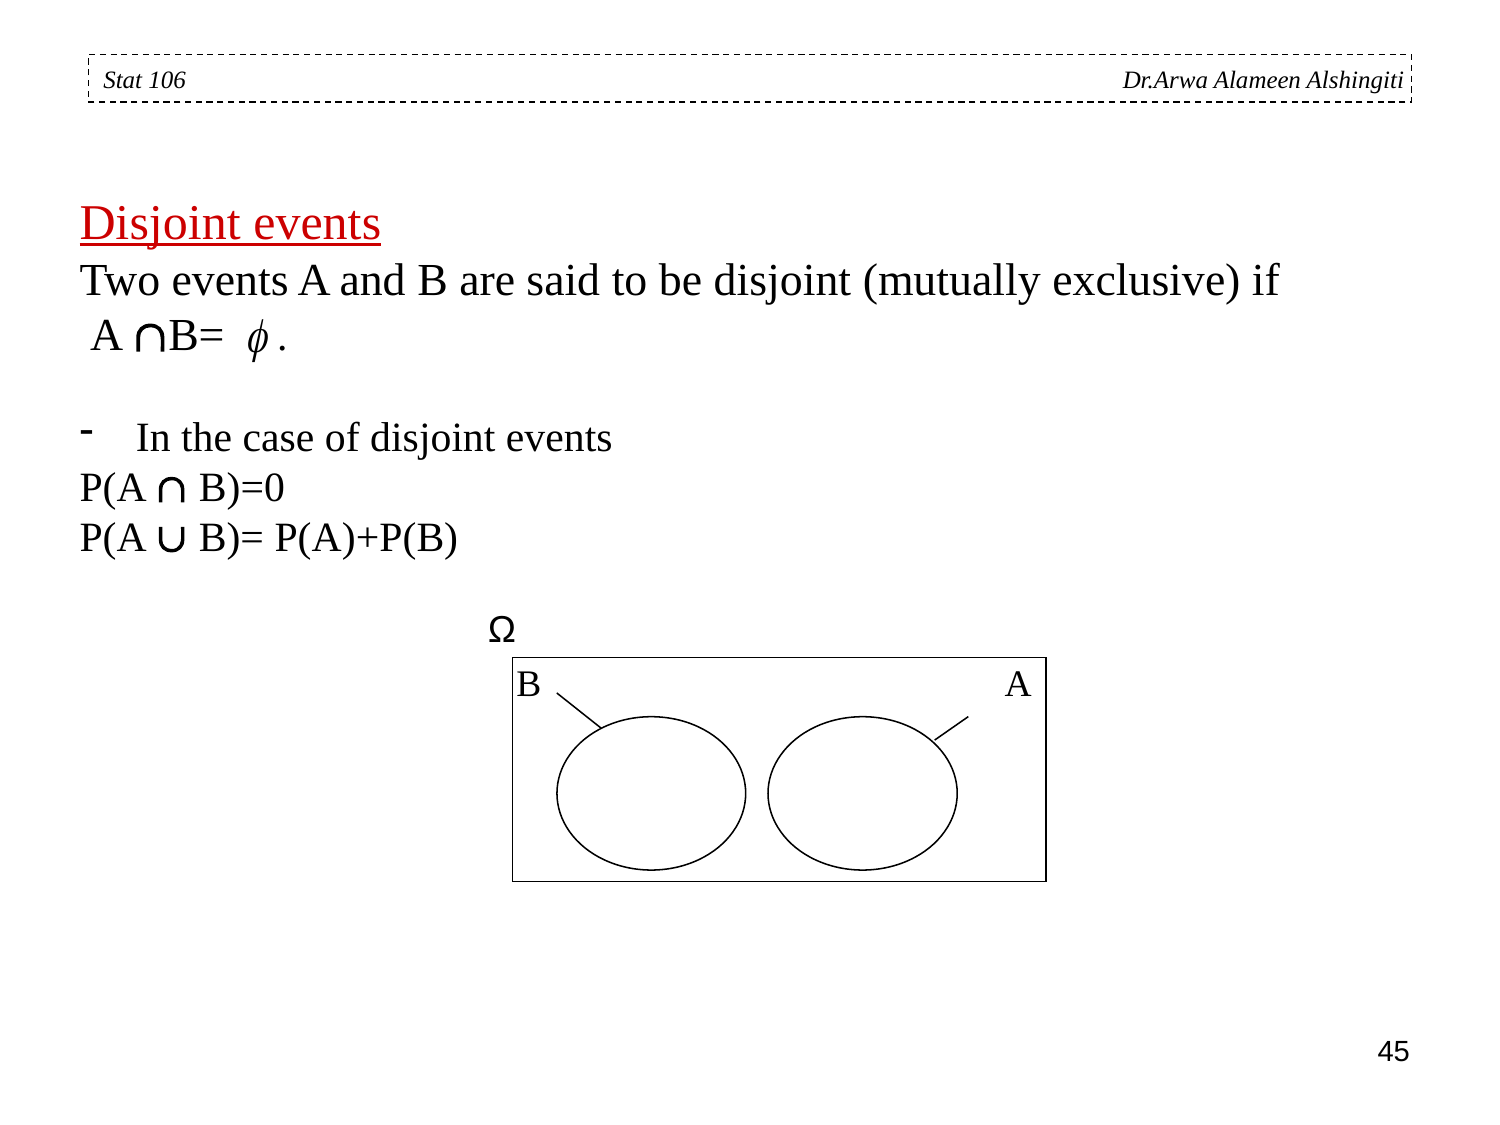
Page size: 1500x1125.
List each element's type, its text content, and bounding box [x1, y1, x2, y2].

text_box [489, 657, 1058, 882]
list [241, 306, 277, 374]
text_box Ω [454, 597, 550, 657]
text_box Disjoint events Two events A and B are said to be disjoint (mutually exclusive) if A B= . In the case of disjoint events P(A  B)=0 P(A  B)= P(A)+P(B) [64, 42, 1425, 1083]
slide_number 45 [1074, 1024, 1426, 1103]
